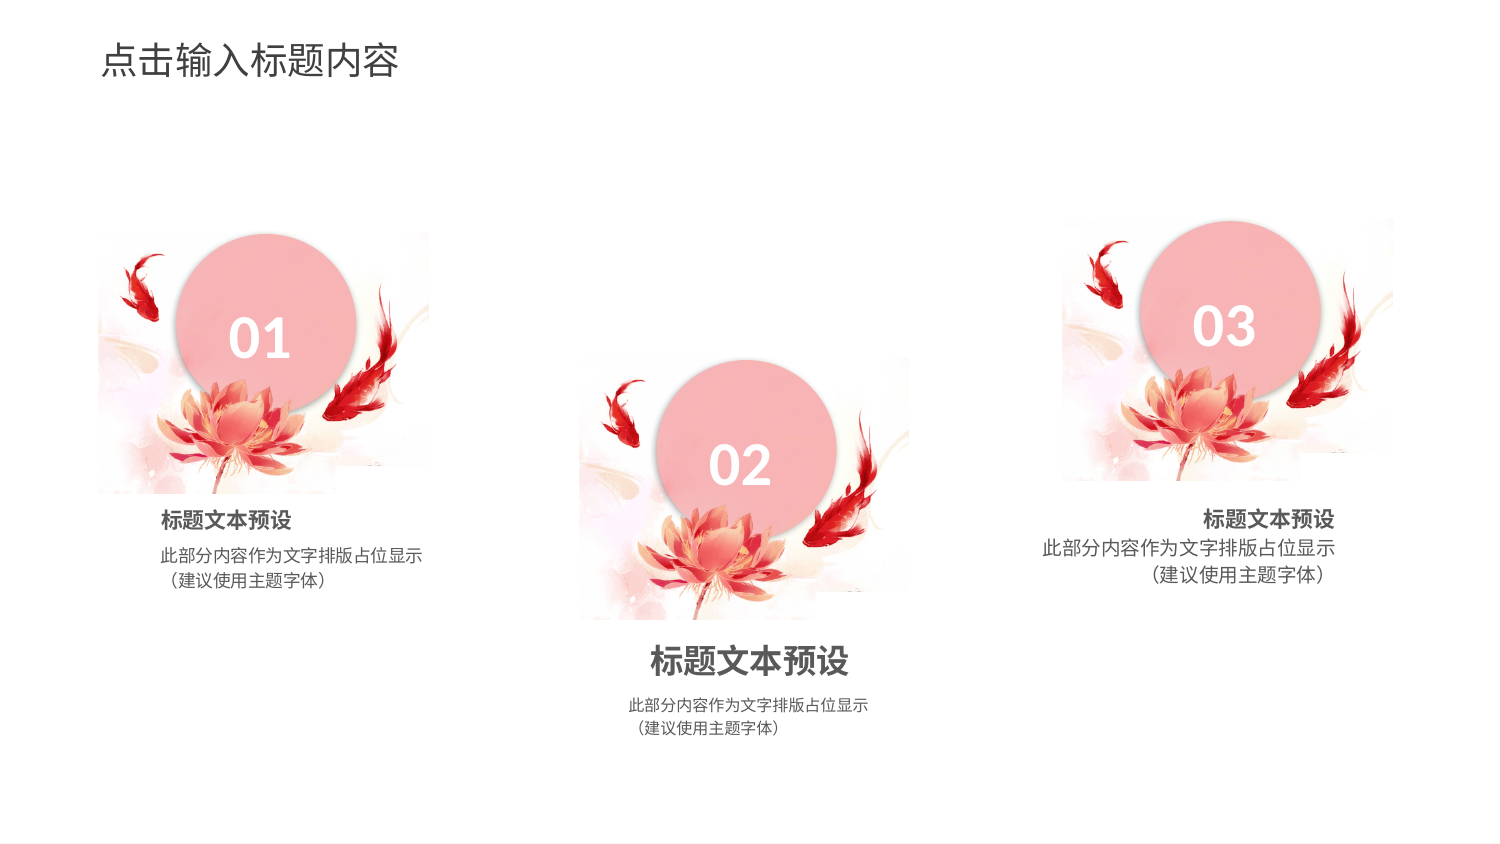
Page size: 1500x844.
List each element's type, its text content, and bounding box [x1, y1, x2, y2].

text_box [160, 506, 455, 599]
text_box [623, 627, 877, 754]
text_box 点击输入标题内容 [100, 28, 450, 91]
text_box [578, 358, 910, 620]
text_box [1062, 219, 1393, 481]
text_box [1033, 505, 1336, 588]
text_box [98, 232, 429, 494]
